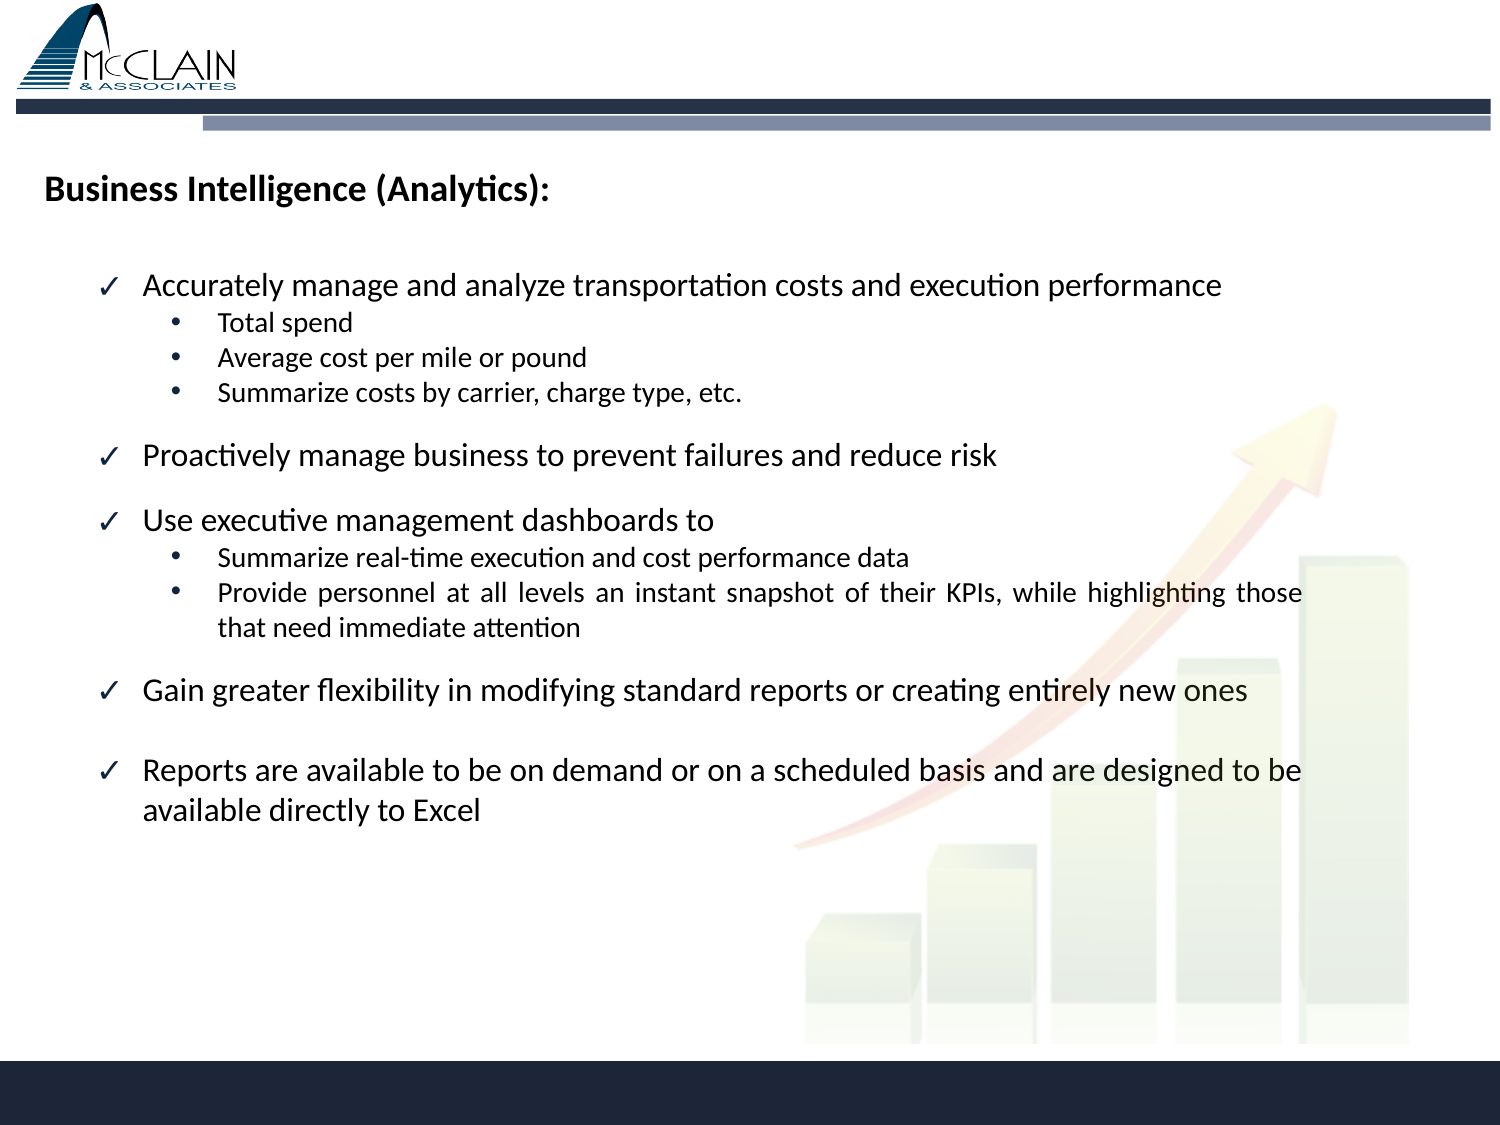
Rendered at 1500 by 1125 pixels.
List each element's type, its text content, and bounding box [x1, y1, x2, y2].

text_box Accurately manage and analyze transportation costs and execution performance Total spend Average cost per mile or pound Summarize costs by carrier, charge type, etc. Proactively manage business to prevent failures and reduce risk Use executive management dashboards to Summarize real-time execution and cost performance data Provide personnel at all levels an instant snapshot of their KPIs, while highlighting those that need immediate attention Gain greater flexibility in modifying standard reports or creating entirely new ones Reports are available to be on demand or on a scheduled basis and are designed to be available directly to Excel [80, 230, 1319, 888]
picture [16, 3, 236, 90]
text_box Business Intelligence (Analytics): [29, 156, 572, 263]
picture [736, 403, 1410, 1044]
picture [0, 1061, 1500, 1125]
